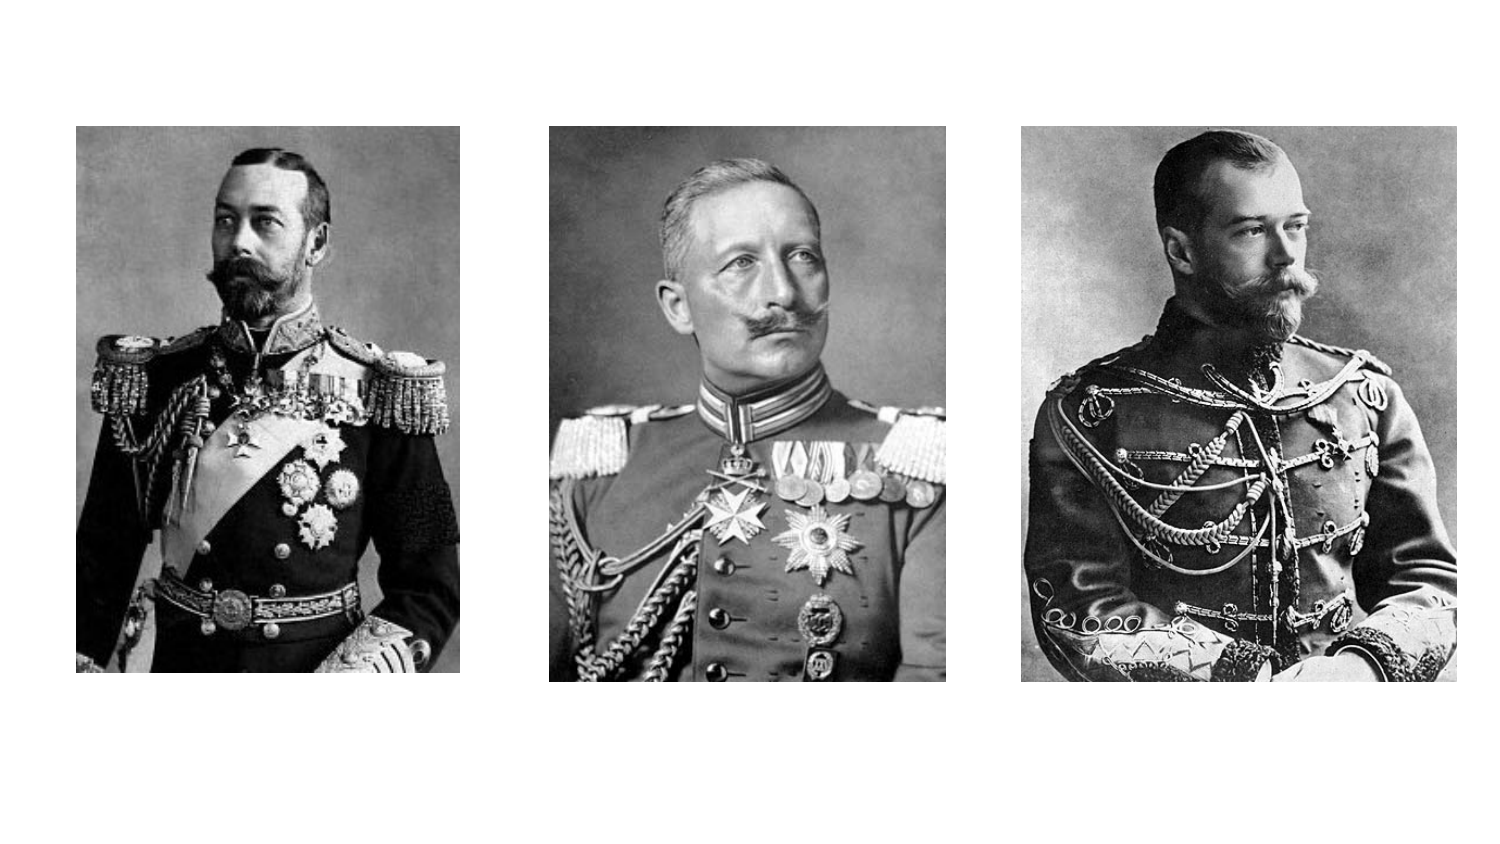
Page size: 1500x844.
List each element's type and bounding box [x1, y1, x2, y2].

picture [76, 126, 460, 674]
picture [1021, 126, 1457, 682]
picture [548, 126, 946, 682]
